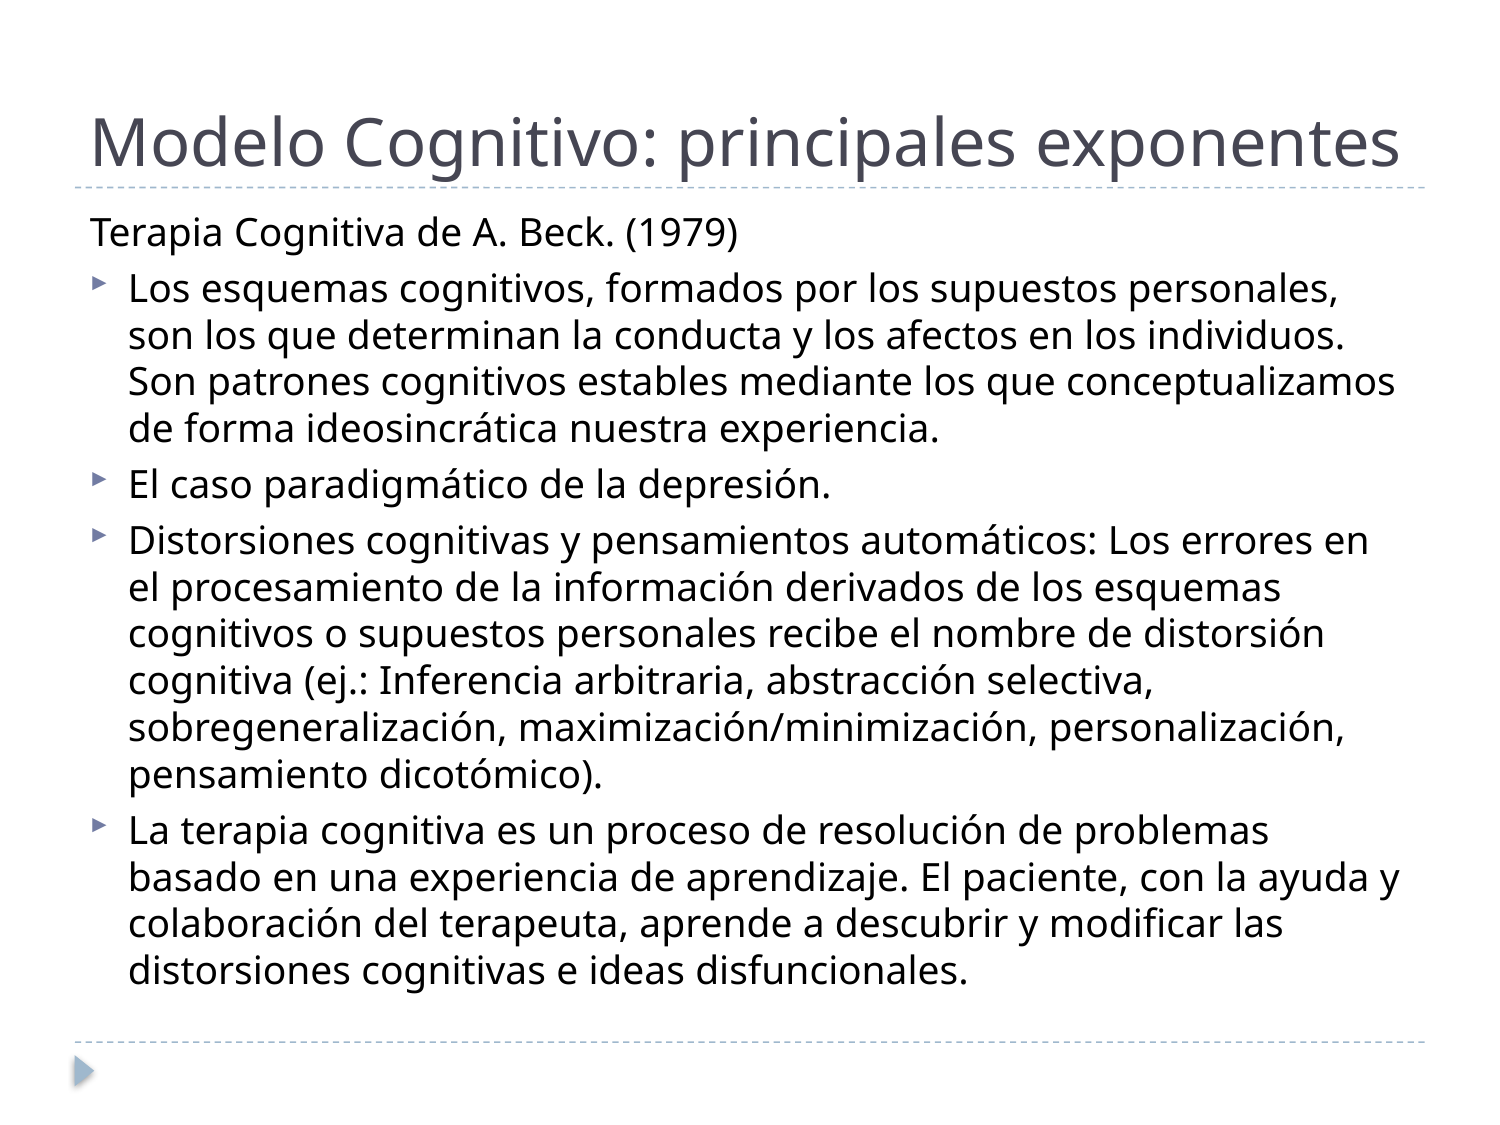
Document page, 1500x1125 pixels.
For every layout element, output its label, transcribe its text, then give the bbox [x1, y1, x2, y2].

title Modelo Cognitivo: principales exponentes [75, 24, 1425, 188]
list Terapia Cognitiva de A. Beck. (1979) Los esquemas cognitivos, formados por los supuestos personales, son los que determinan la conducta y los afectos en los individuos. Son patrones cognitivos estables mediante los que conceptualizamos de forma ideosincrática nuestra experiencia. El caso paradigmático de la depresión. Distorsiones cognitivas y pensamientos automáticos: Los errores en el procesamiento de la información derivados de los esquemas cognitivos o supuestos personales recibe el nombre de distorsión cognitiva (ej.: Inferencia arbitraria, abstracción selectiva, sobregeneralización, maximización/minimización, personalización, pensamiento dicotómico). La terapia cognitiva es un proceso de resolución de problemas basado en una experiencia de aprendizaje. El paciente, con la ayuda y colaboración del terapeuta, aprende a descubrir y modificar las distorsiones cognitivas e ideas disfuncionales. [75, 200, 1425, 1010]
